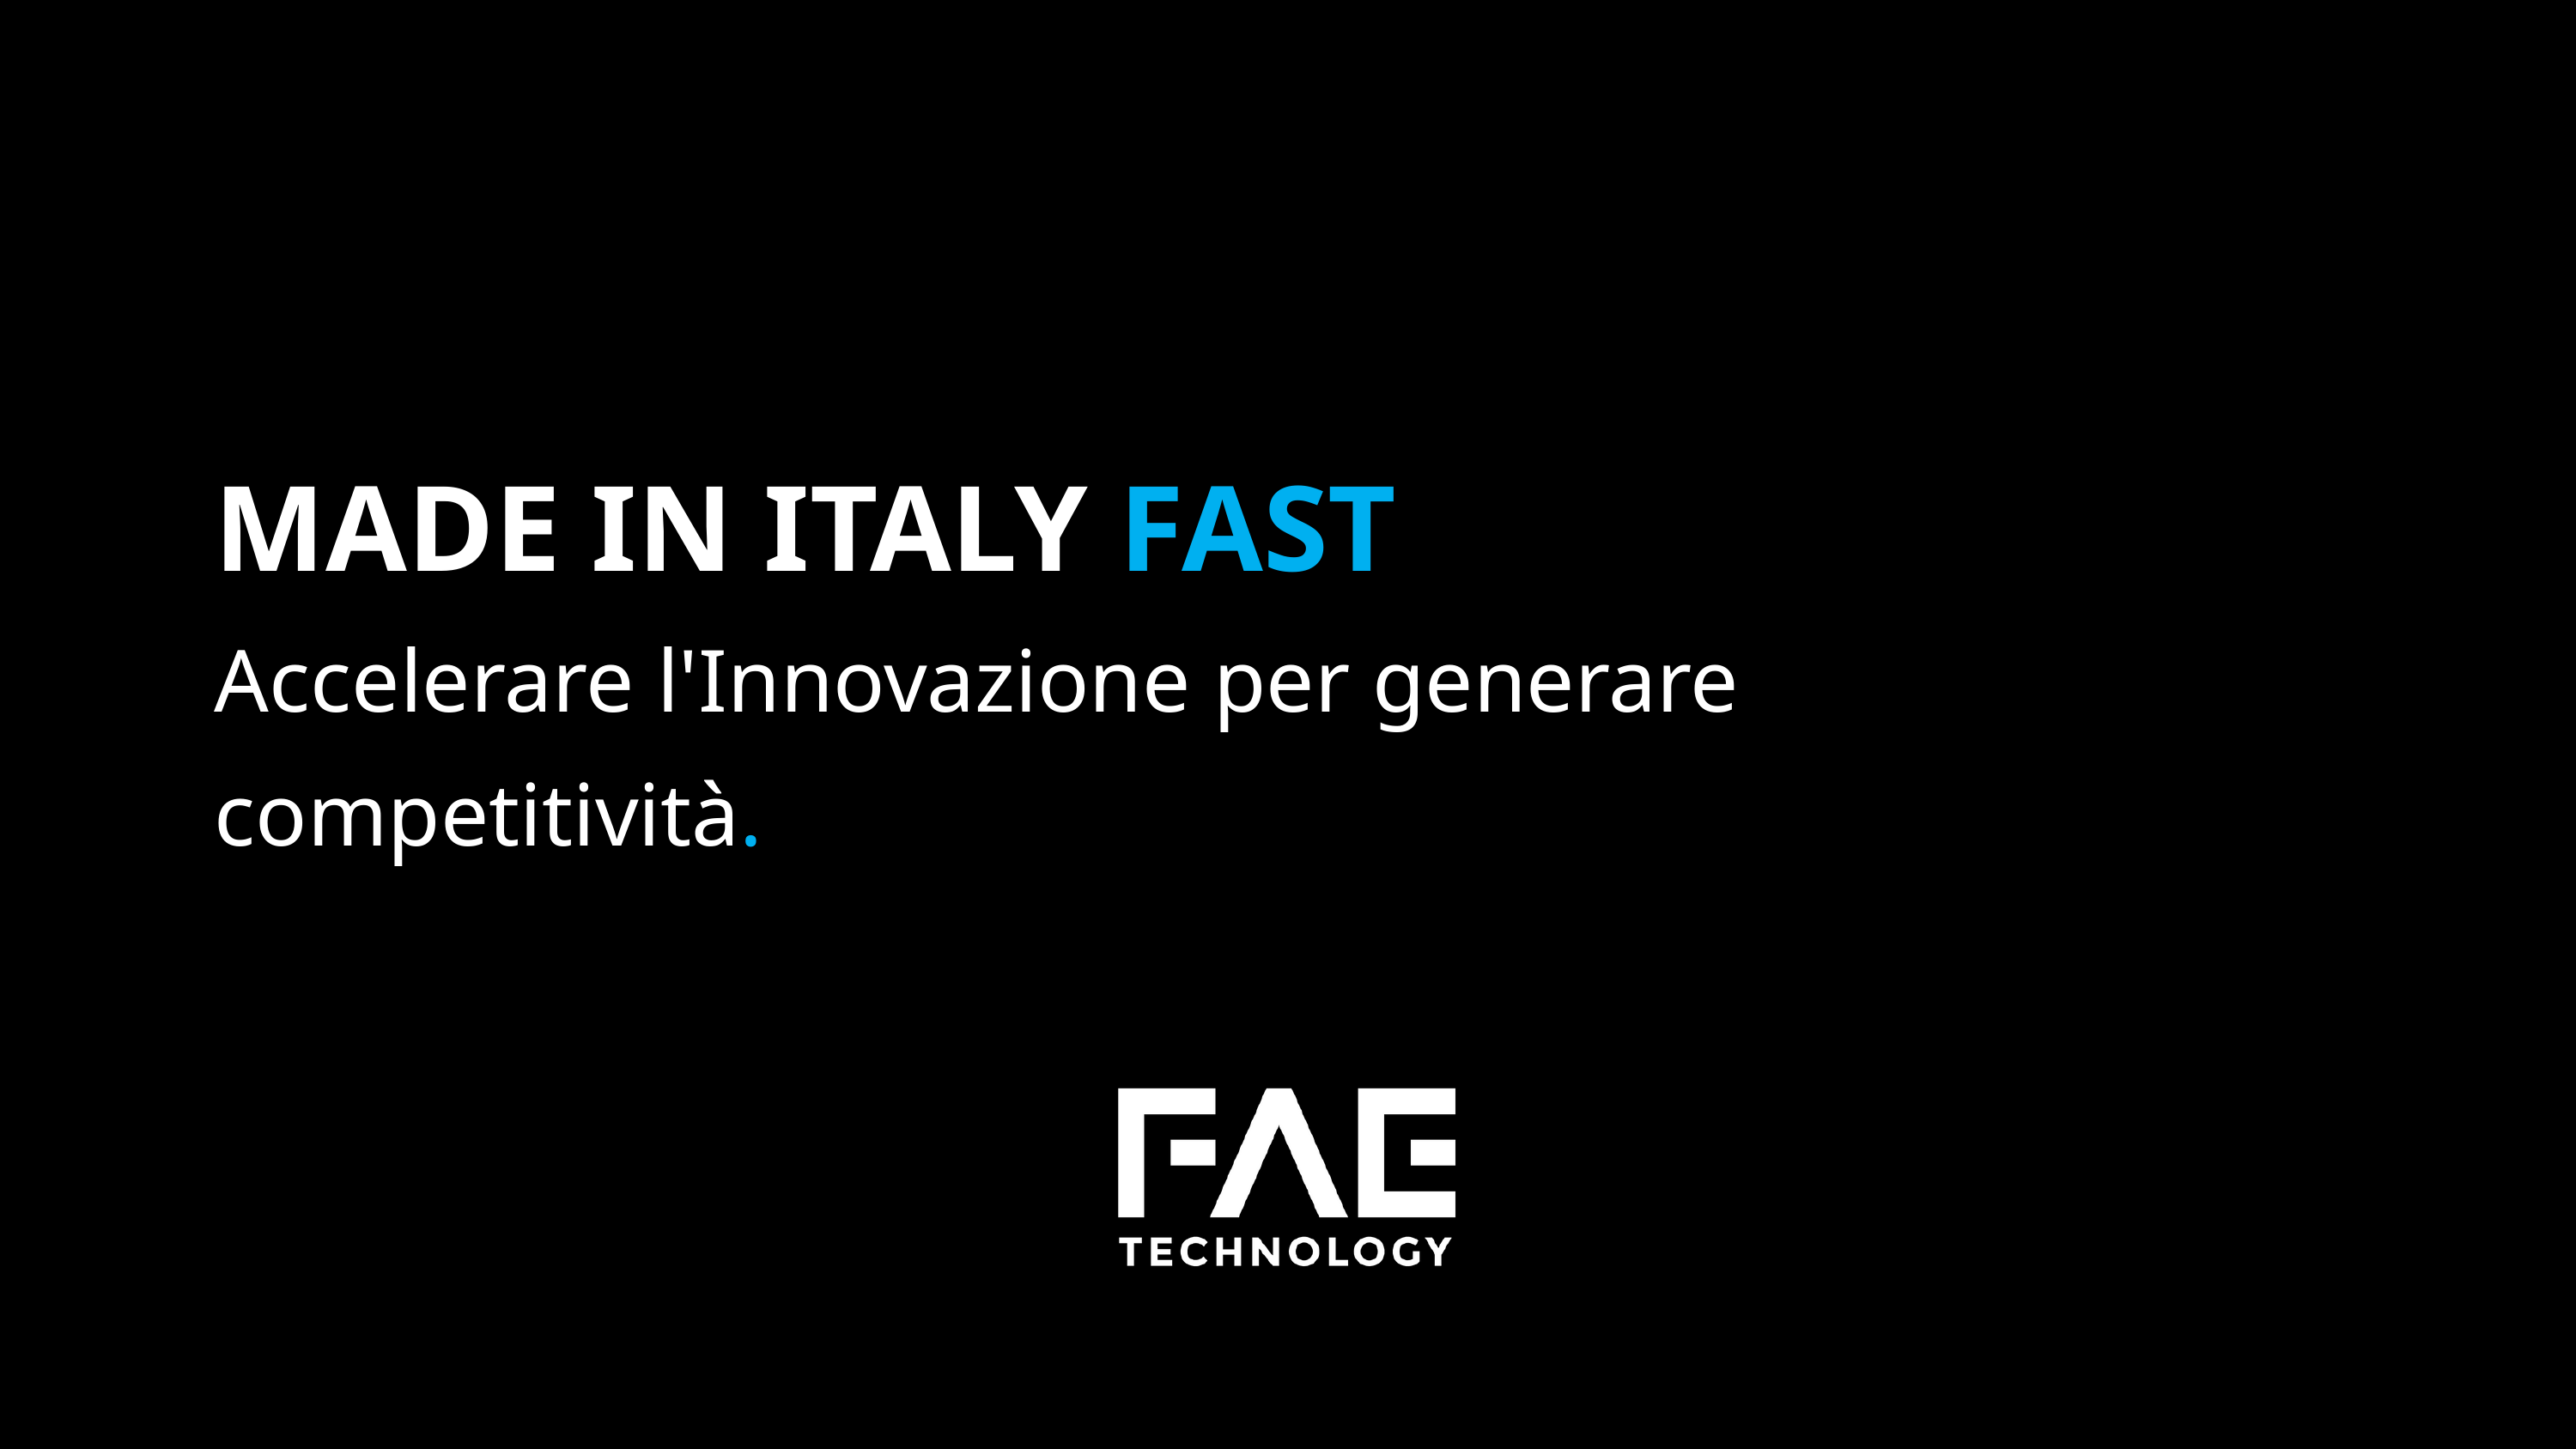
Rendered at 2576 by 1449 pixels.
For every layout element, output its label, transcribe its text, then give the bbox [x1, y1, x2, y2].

text_box MADE IN ITALY FAST Accelerare l'Innovazione per generare competitività. [214, 461, 2267, 864]
text_box [1067, 1015, 1509, 1339]
